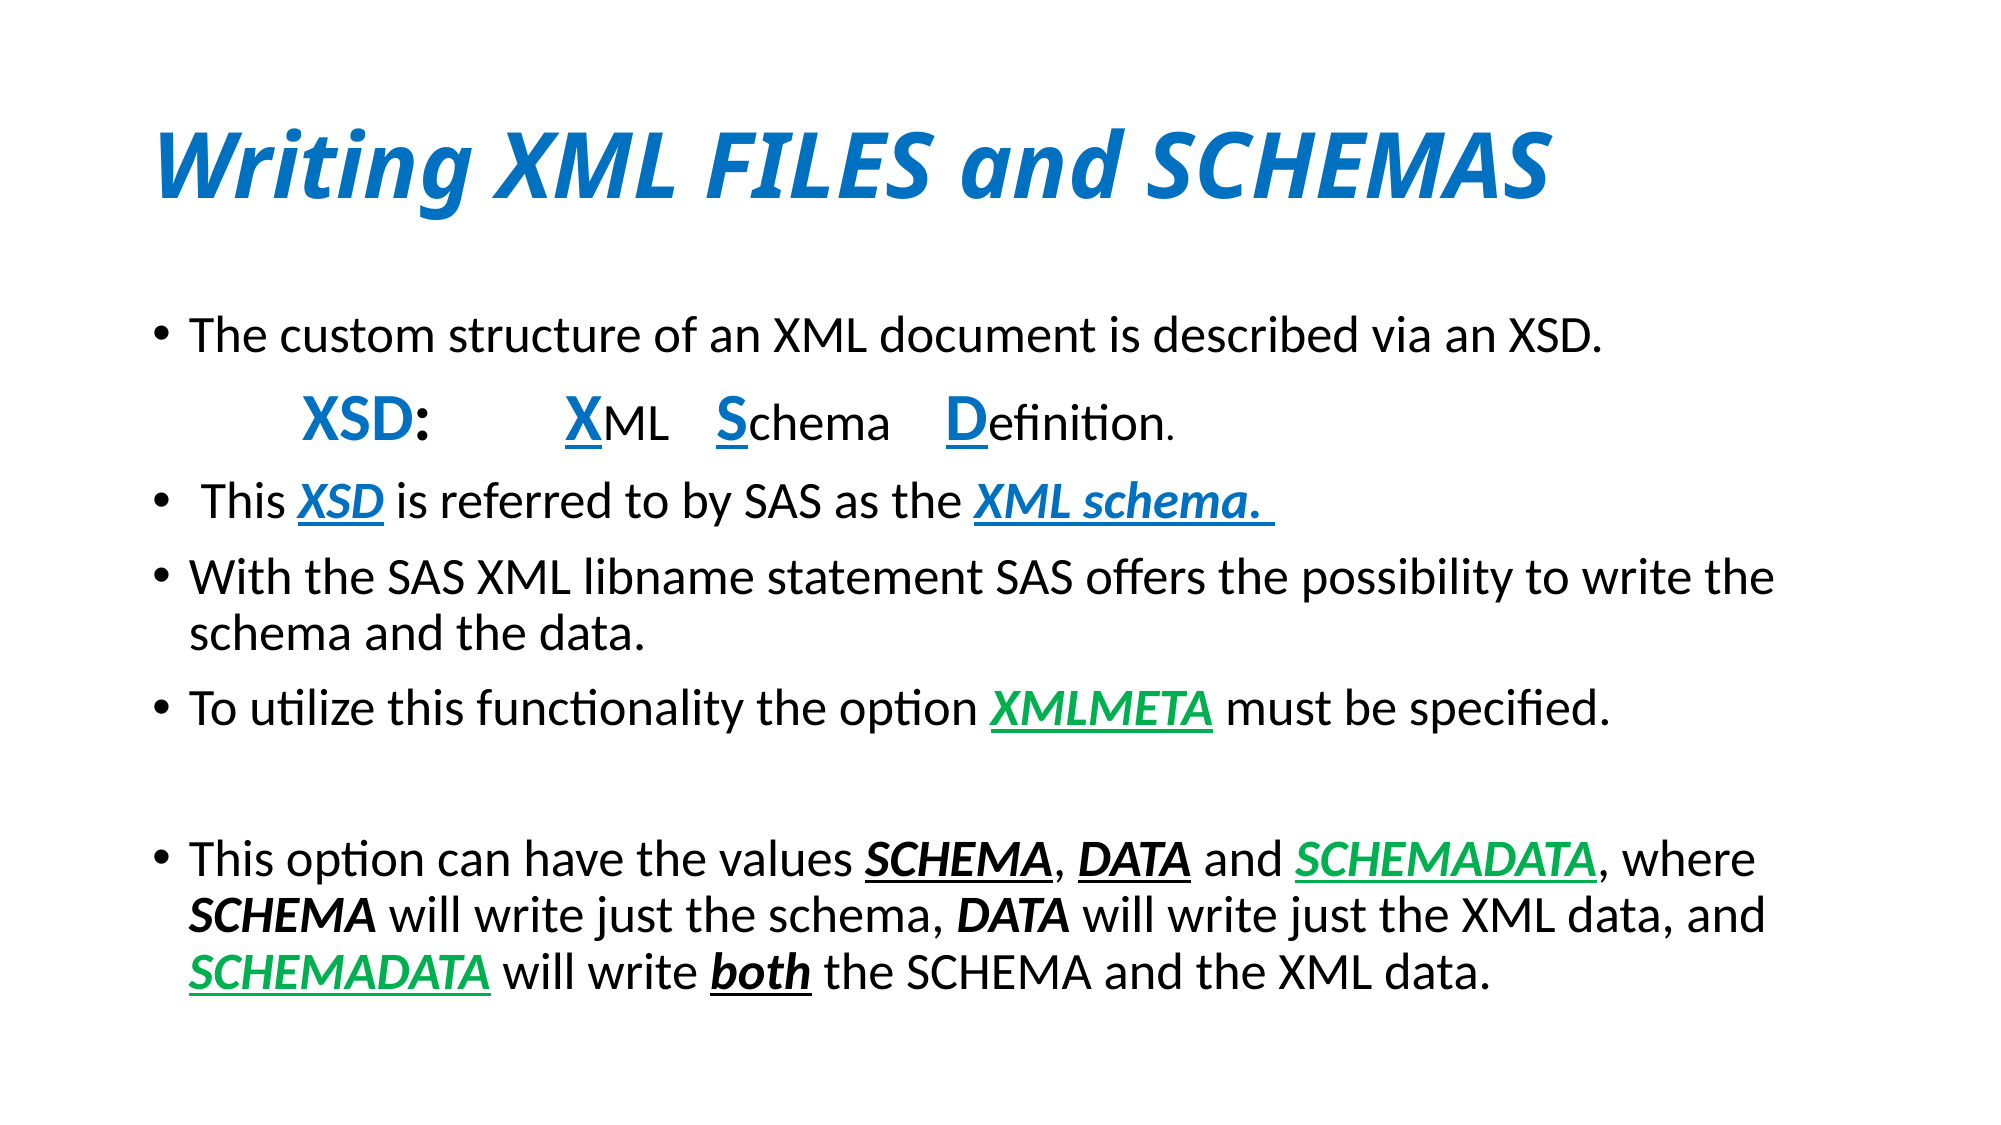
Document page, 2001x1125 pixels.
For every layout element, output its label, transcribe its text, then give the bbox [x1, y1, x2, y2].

list The custom structure of an XML document is described via an XSD. XSD: XML Schema Definition. This XSD is referred to by SAS as the XML schema. With the SAS XML libname statement SAS offers the possibility to write the schema and the data. To utilize this functionality the option XMLMETA must be specified. This option can have the values SCHEMA, DATA and SCHEMADATA, where SCHEMA will write just the schema, DATA will write just the XML data, and SCHEMADATA will write both the SCHEMA and the XML data. [137, 299, 1863, 1014]
title Writing XML FILES and SCHEMAS [137, 59, 1863, 278]
